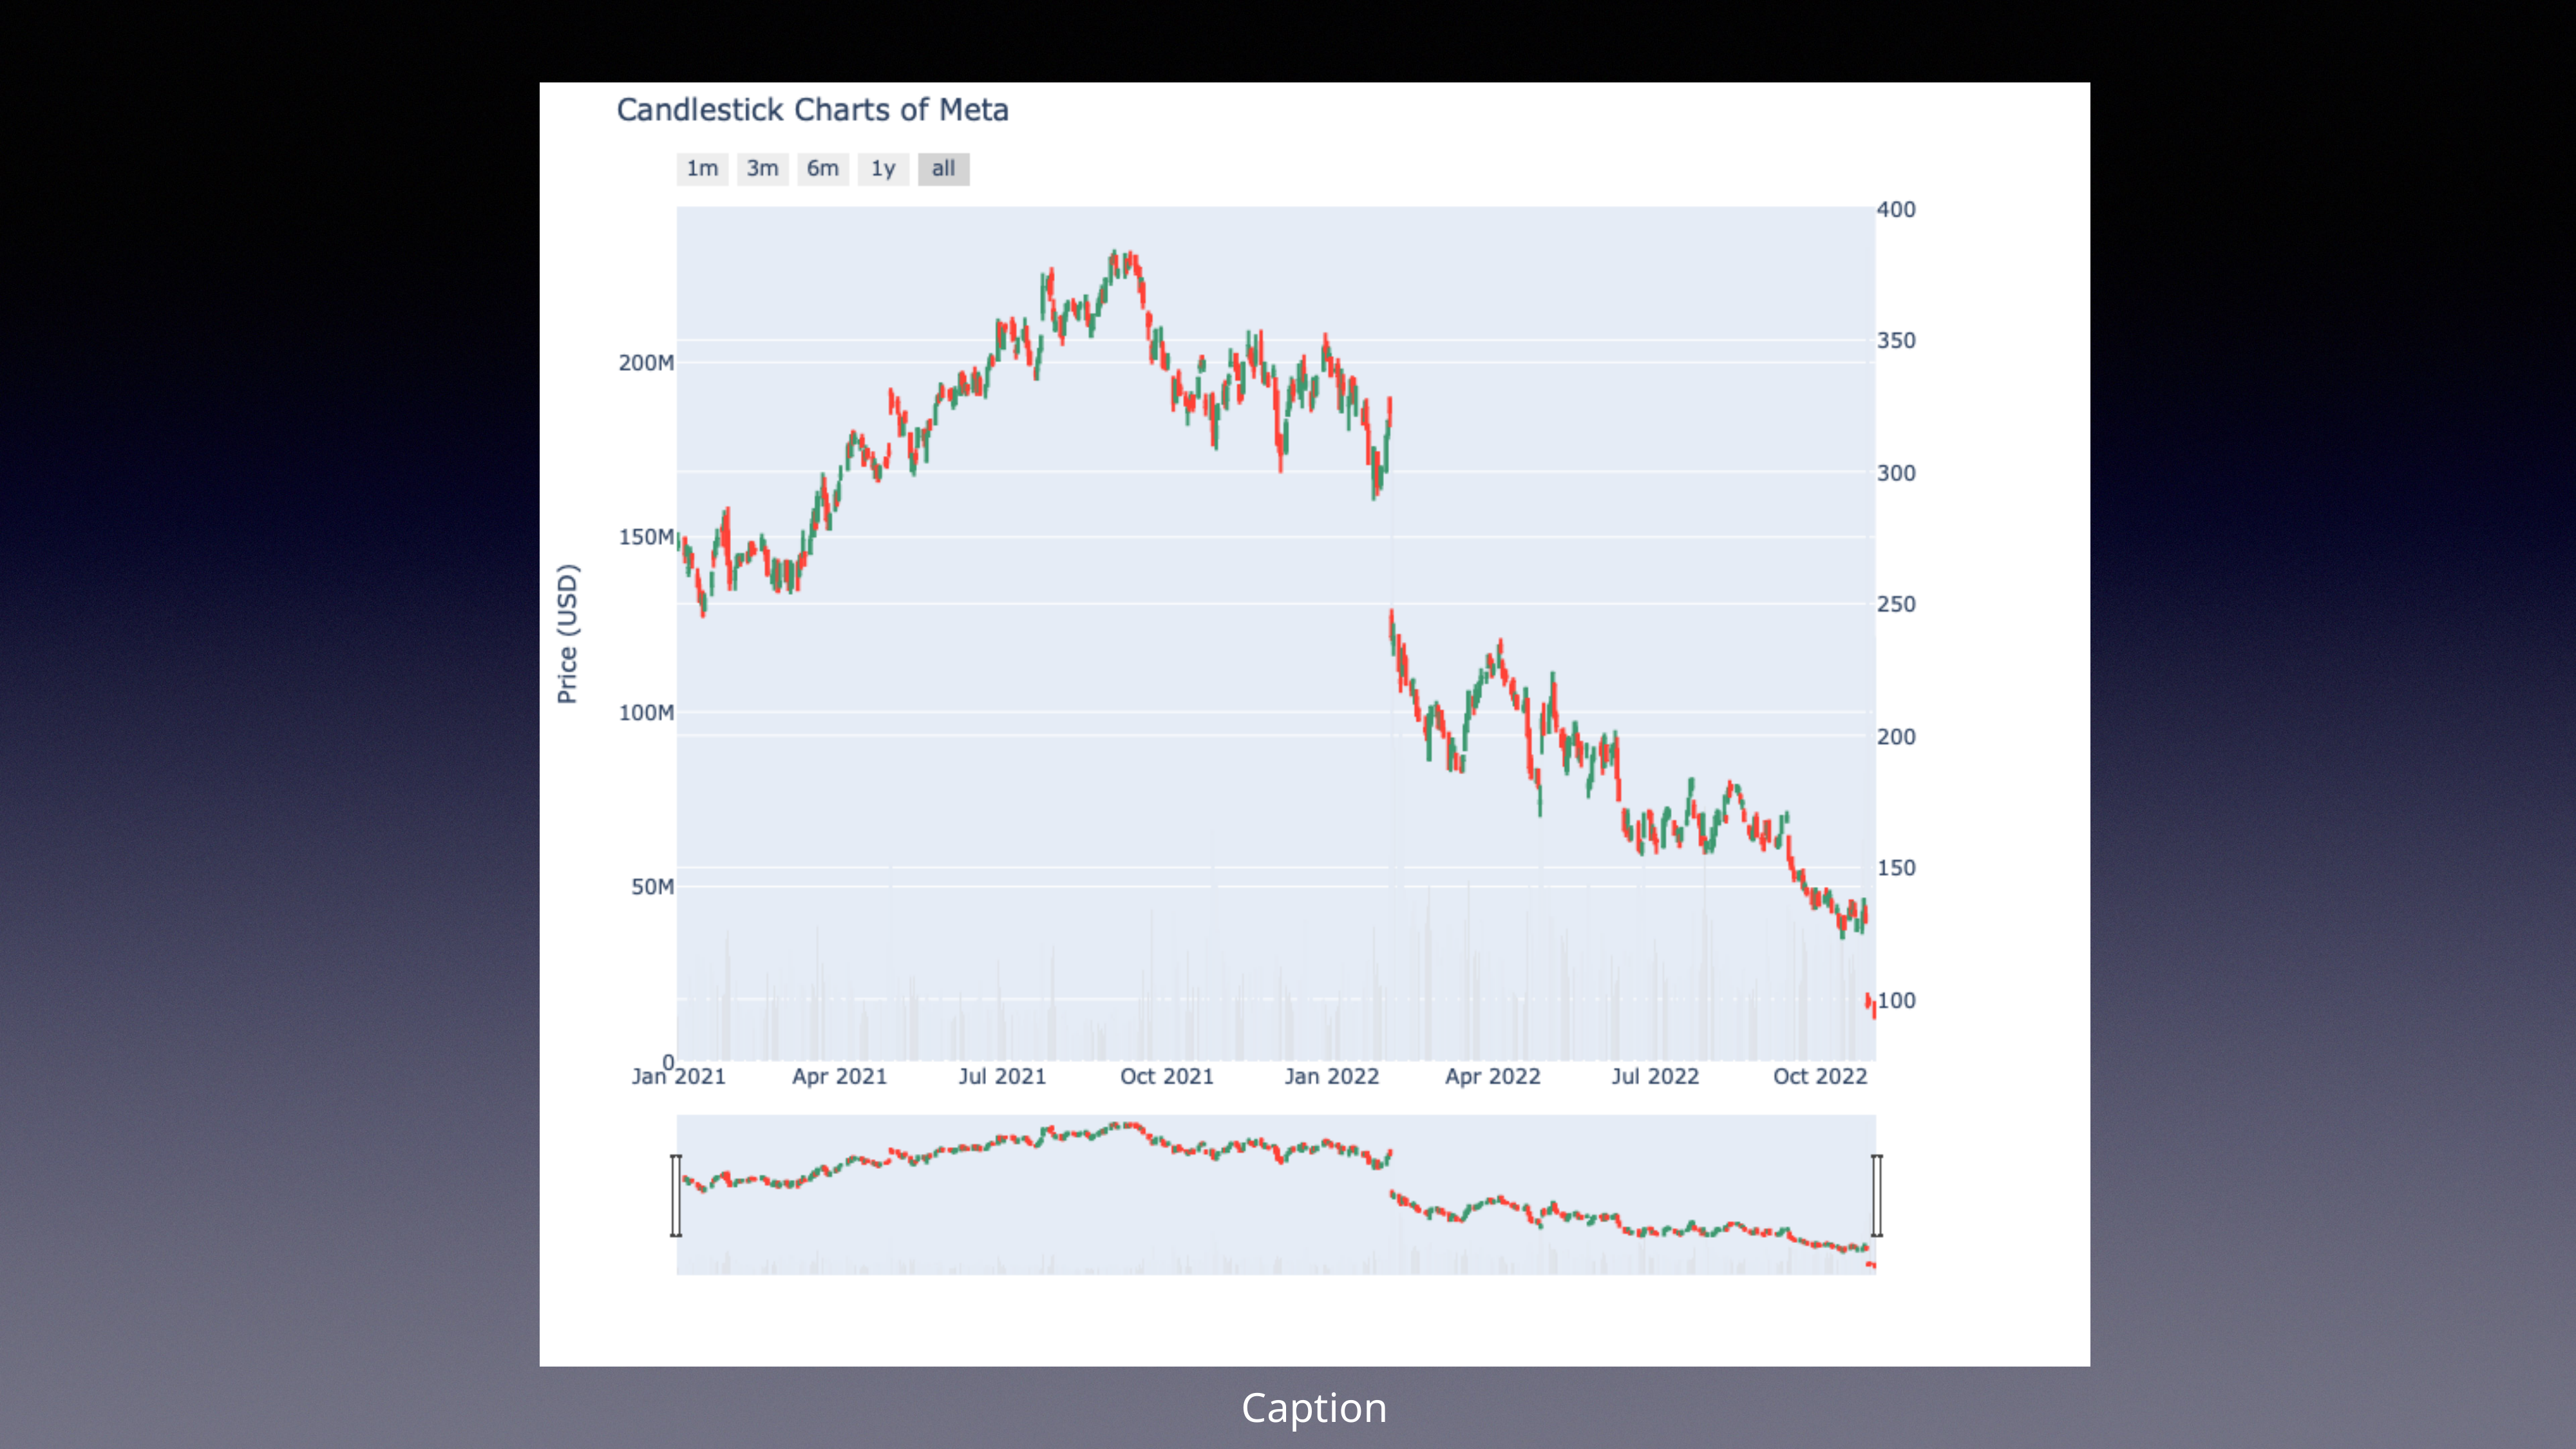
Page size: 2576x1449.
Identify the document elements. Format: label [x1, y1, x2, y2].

picture [0, 0, 2576, 1449]
text_box [539, 82, 2091, 1439]
